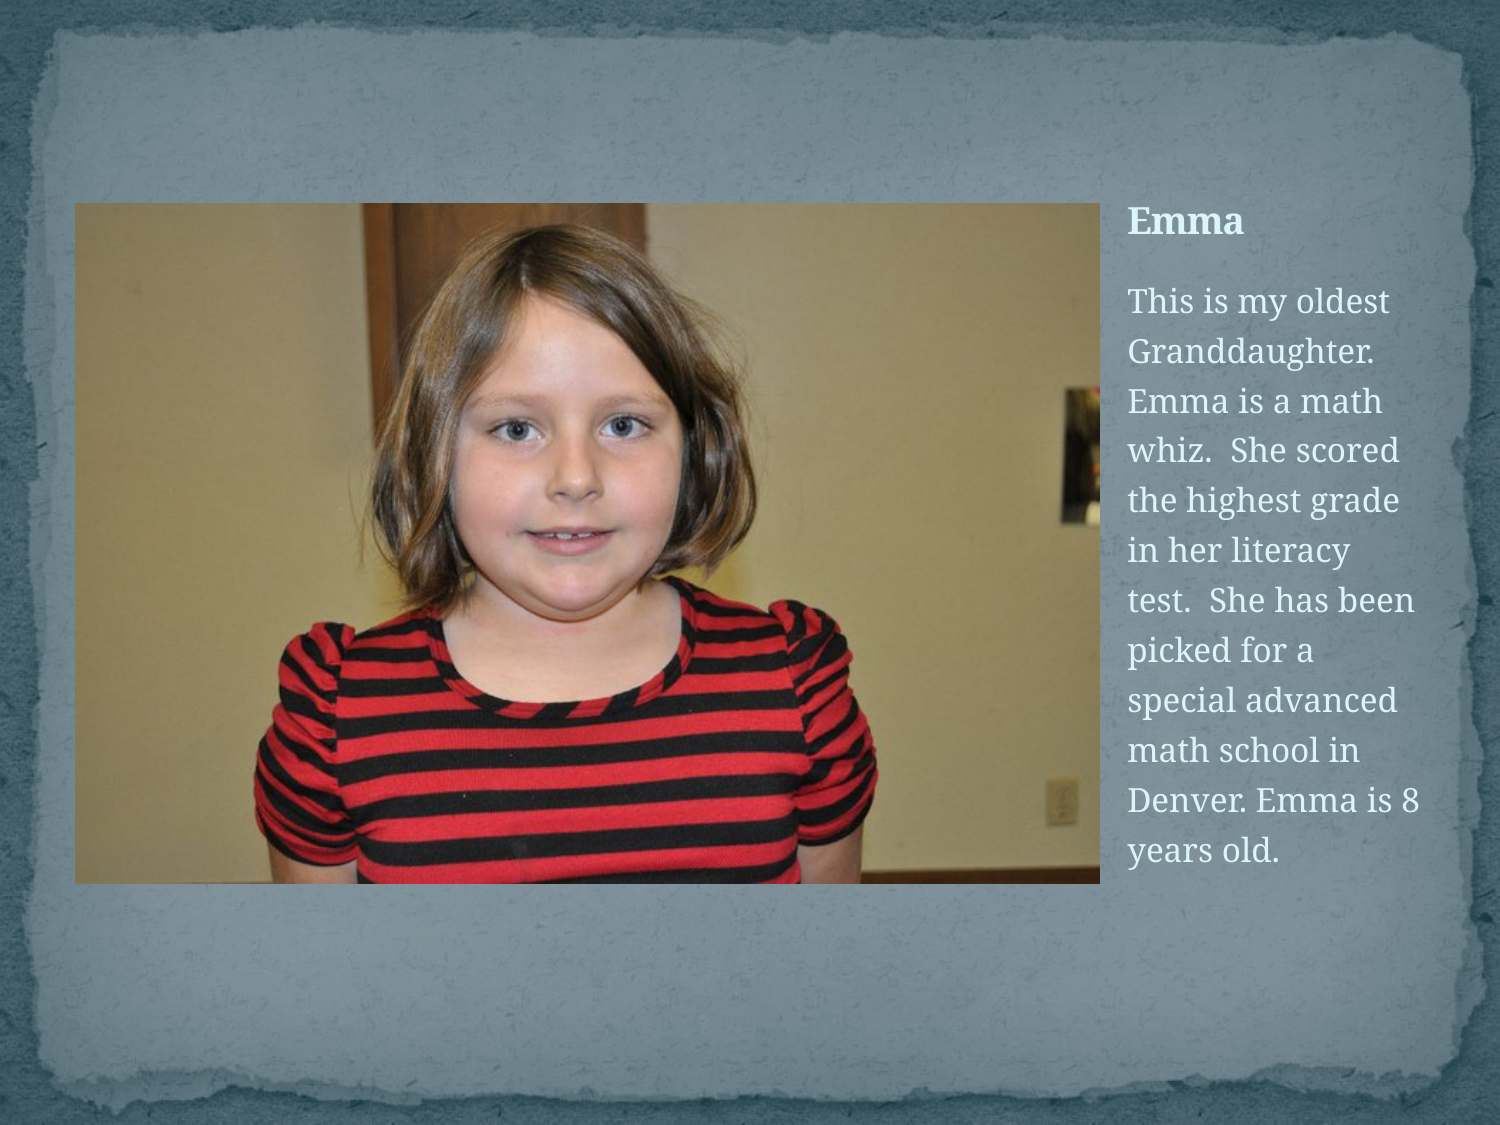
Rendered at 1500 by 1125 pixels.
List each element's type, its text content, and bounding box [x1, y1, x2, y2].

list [77, 206, 1099, 883]
title Emma [1112, 74, 1438, 250]
list This is my oldest Granddaughter. Emma is a math whiz. She scored the highest grade in her literacy test. She has been picked for a special advanced math school in Denver. Emma is 8 years old. [1112, 262, 1438, 875]
